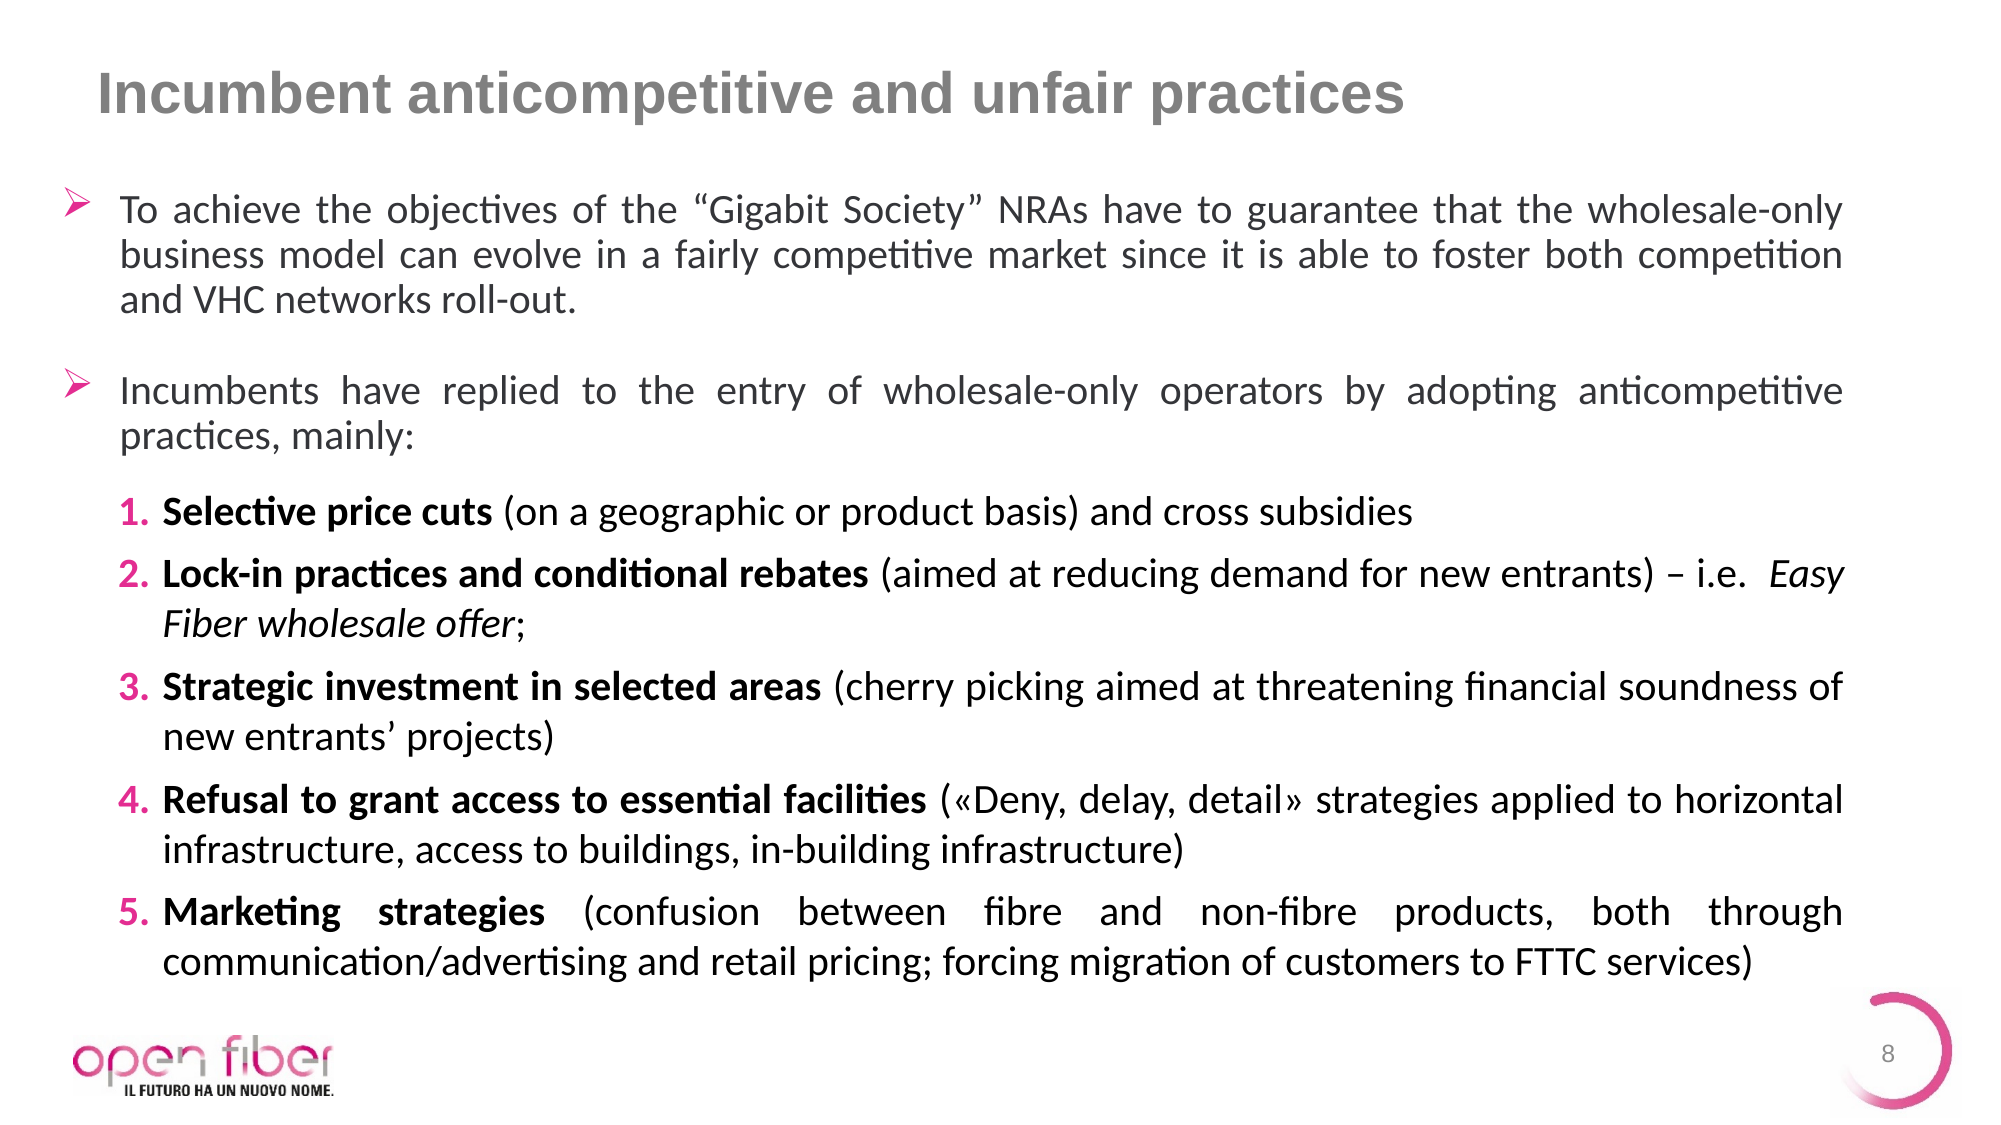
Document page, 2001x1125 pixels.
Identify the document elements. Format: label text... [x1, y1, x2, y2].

slide_number 8 [1807, 1022, 1911, 1083]
picture [1830, 987, 1962, 1118]
picture [73, 1049, 334, 1096]
text_box To achieve the objectives of the “Gigabit Society” NRAs have to guarantee that the wholesale-only business model can evolve in a fairly competitive market since it is able to foster both competition and VHC networks roll-out. Incumbents have replied to the entry of wholesale-only operators by adopting anticompetitive practices, mainly: Selective price cuts (on a geographic or product basis) and cross subsidies Lock-in practices and conditional rebates (aimed at reducing demand for new entrants) – i.e. Easy Fiber wholesale offer; Strategic investment in selected areas (cherry picking aimed at threatening financial soundness of new entrants’ projects) Refusal to grant access to essential facilities («Deny, delay, detail» strategies applied to horizontal infrastructure, access to buildings, in-building infrastructure) Marketing strategies (confusion between fibre and non-fibre products, both through communication/advertising and retail pricing; forcing migration of customers to FTTC services) [30, 180, 1860, 1049]
title Incumbent anticompetitive and unfair practices [82, 33, 1911, 156]
